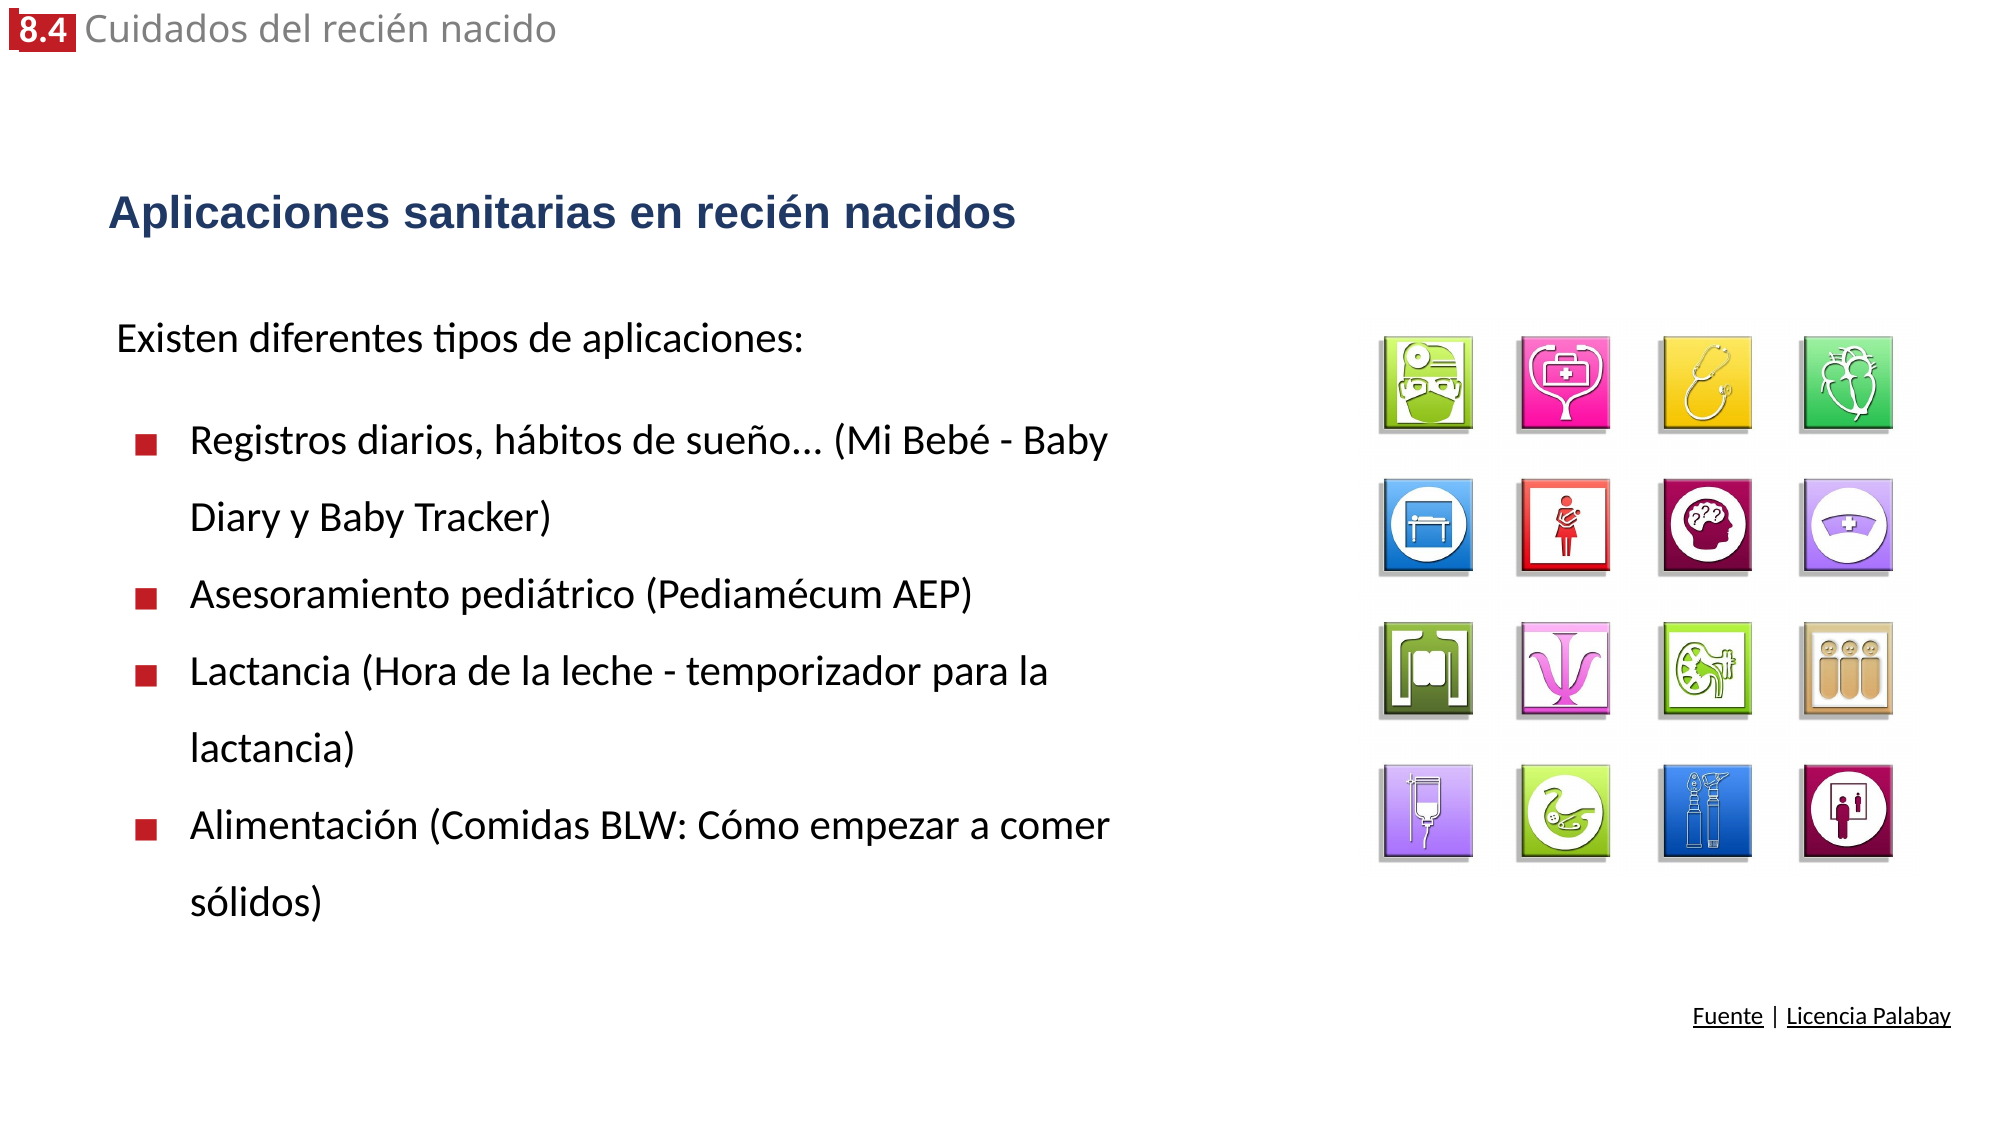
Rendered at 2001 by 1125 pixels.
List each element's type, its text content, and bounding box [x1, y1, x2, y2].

picture [1357, 314, 1920, 878]
list Existen diferentes tipos de aplicaciones: Registros diarios, hábitos de sueño... (Mi Bebé - Baby Diary y Baby Tracker) Asesoramiento pediátrico (Pediamécum AEP) Lactancia (Hora de la leche - temporizador para la lactancia) Alimentación (Comidas BLW: Cómo empezar a comer sólidos) [101, 276, 1133, 934]
title Aplicaciones sanitarias en recién nacidos [92, 160, 1908, 260]
text_box Fuente | Licencia Palabay [527, 991, 1967, 1037]
